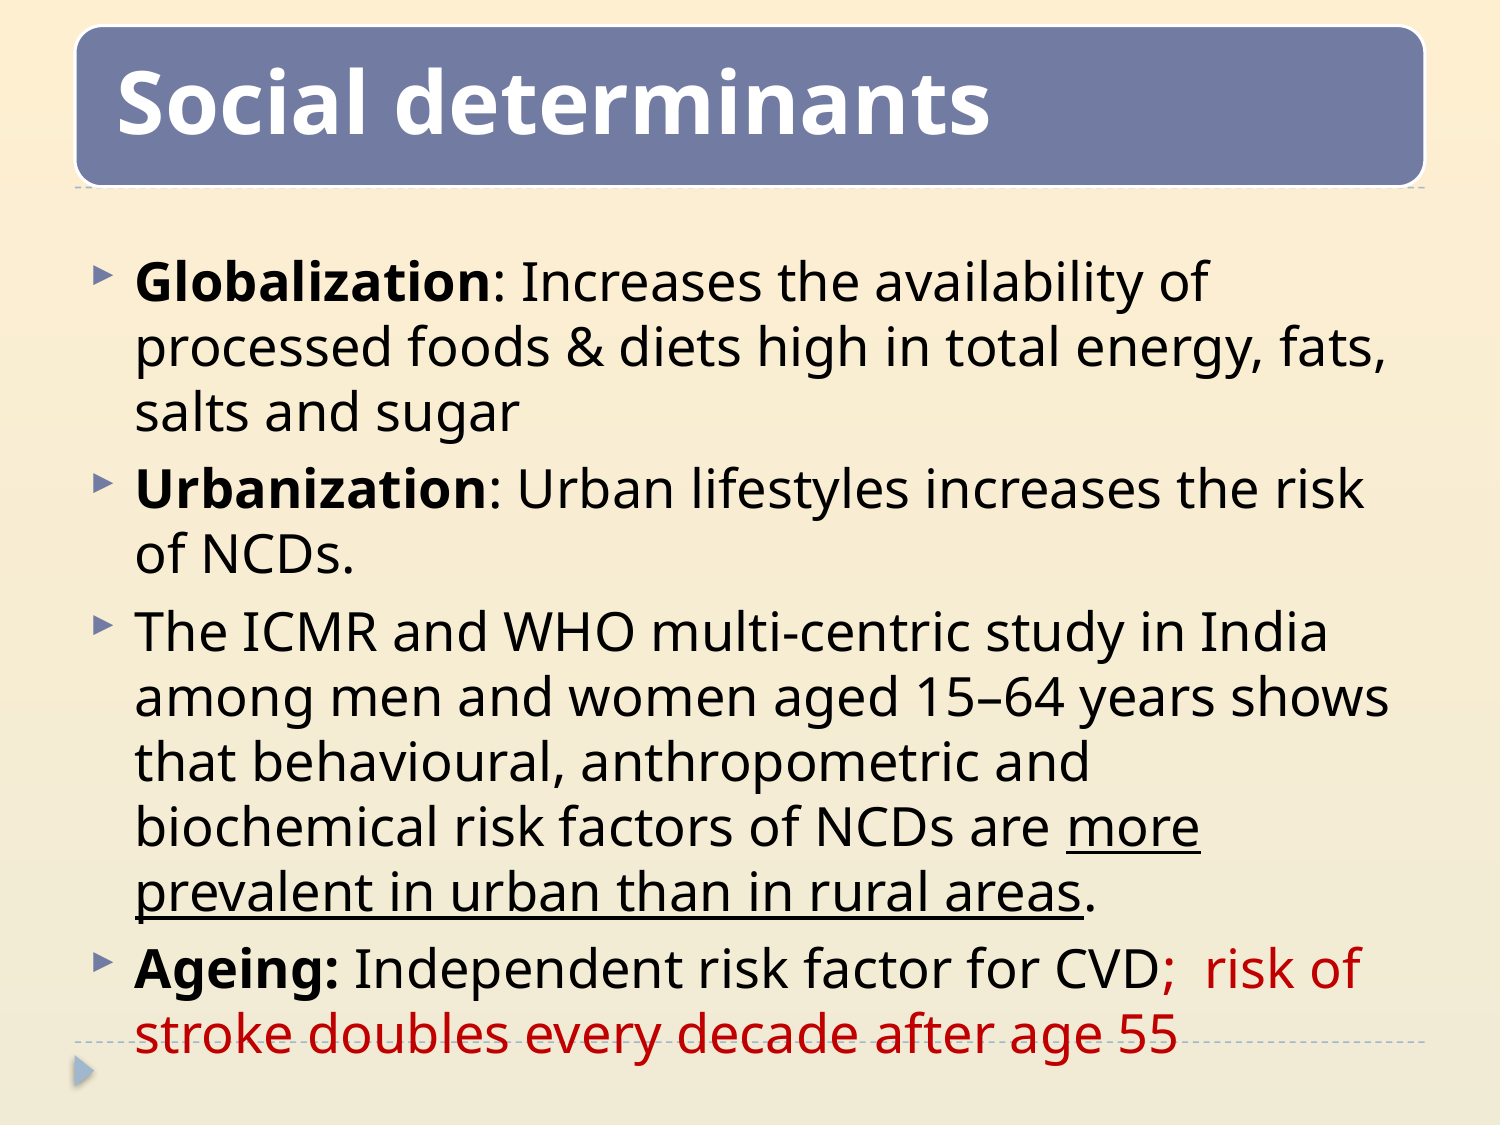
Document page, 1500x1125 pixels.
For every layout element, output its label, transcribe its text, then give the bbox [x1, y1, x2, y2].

list Globalization: Increases the availability of processed foods & diets high in total energy, fats, salts and sugar Urbanization: Urban lifestyles increases the risk of NCDs. The ICMR and WHO multi-centric study in India among men and women aged 15–64 years shows that behavioural, anthropometric and biochemical risk factors of NCDs are more prevalent in urban than in rural areas. Ageing: Independent risk factor for CVD; risk of stroke doubles every decade after age 55 [75, 239, 1425, 1050]
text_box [74, 24, 1426, 188]
